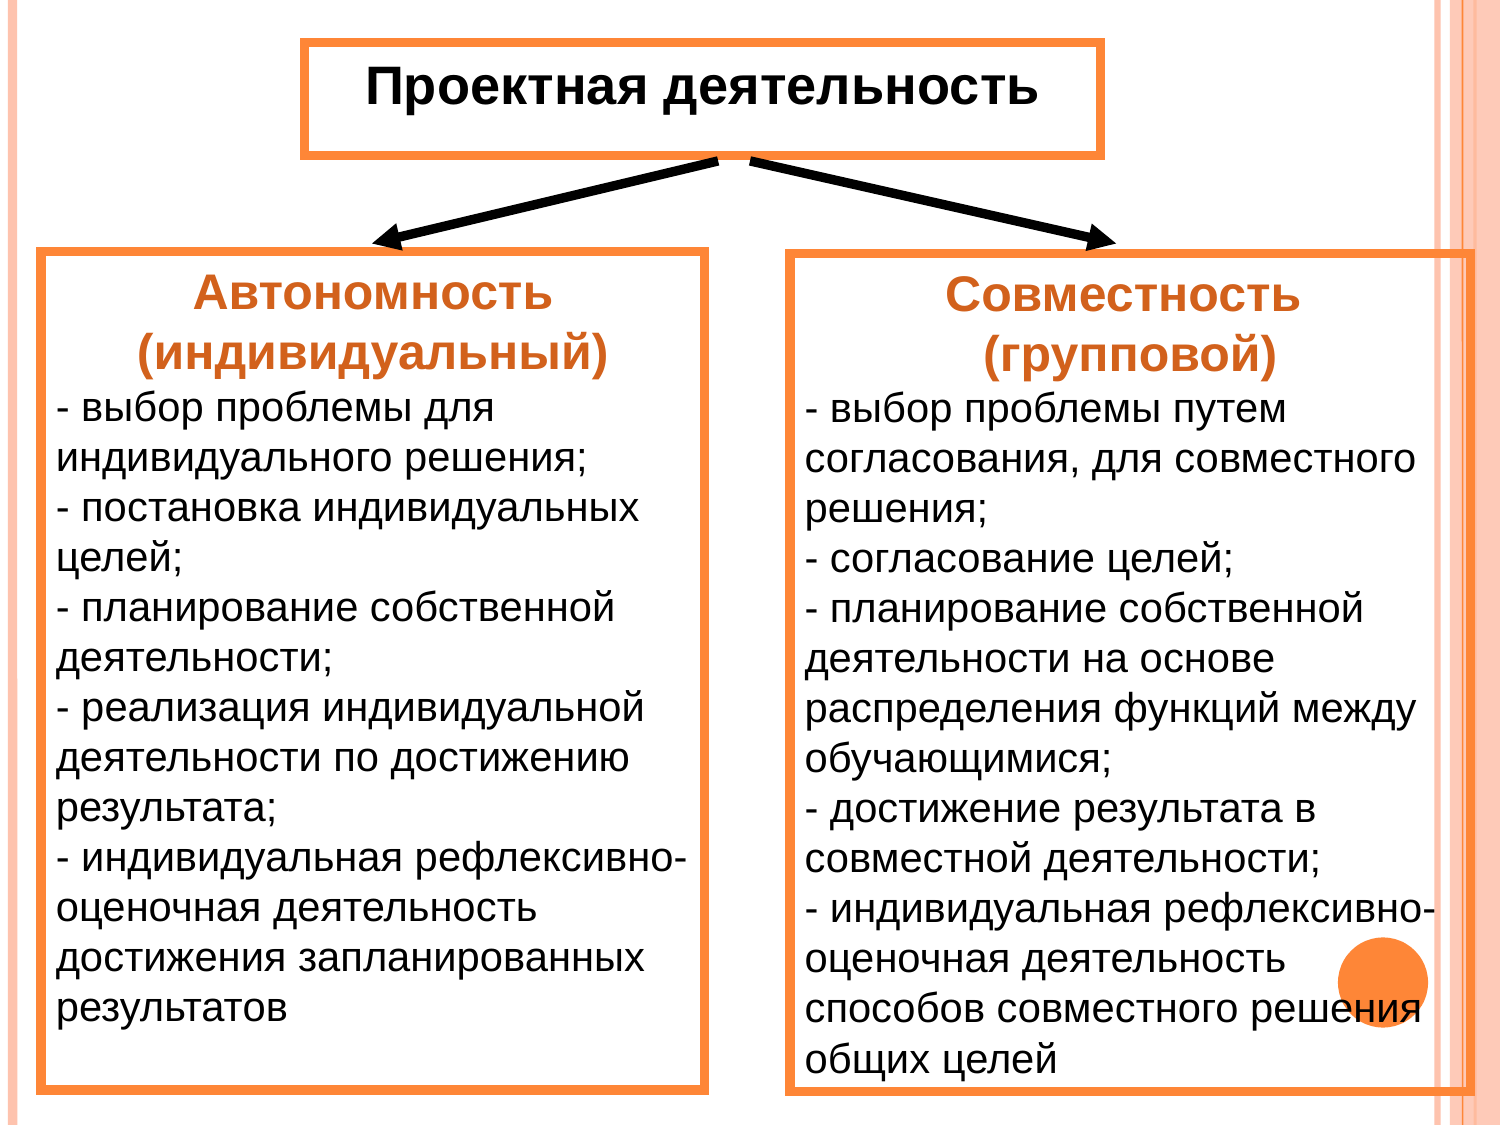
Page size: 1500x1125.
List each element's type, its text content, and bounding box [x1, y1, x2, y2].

text_box Автономность (индивидуальный) - выбор проблемы для индивидуального решения; - постановка индивидуальных целей; - планирование собственной деятельности; - реализация индивидуальной деятельности по достижению результата; - индивидуальная рефлексивно-оценочная деятельность достижения запланированных результатов [41, 251, 705, 447]
text_box Автономность (индивидуальный) - выбор проблемы для индивидуального решения; - постановка индивидуальных целей; - планирование собственной деятельности; - реализация индивидуальной деятельности по достижению результата; - индивидуальная рефлексивно-оценочная деятельность достижения запланированных результатов [41, 448, 705, 1090]
text_box Совместность (групповой) - выбор проблемы путем согласования, для совместного решения; - согласование целей; - планирование собственной деятельности на основе распределения функций между обучающимися; - достижение результата в совместной деятельности; - индивидуальная рефлексивно-оценочная деятельность способов совместного решения общих целей [789, 253, 1471, 447]
text_box Совместность (групповой) - выбор проблемы путем согласования, для совместного решения; - согласование целей; - планирование собственной деятельности на основе распределения функций между обучающимися; - достижение результата в совместной деятельности; - индивидуальная рефлексивно-оценочная деятельность способов совместного решения общих целей [789, 448, 1471, 1092]
text_box [372, 160, 719, 247]
text_box Проектная деятельность [304, 42, 1101, 156]
text_box [749, 160, 1117, 247]
